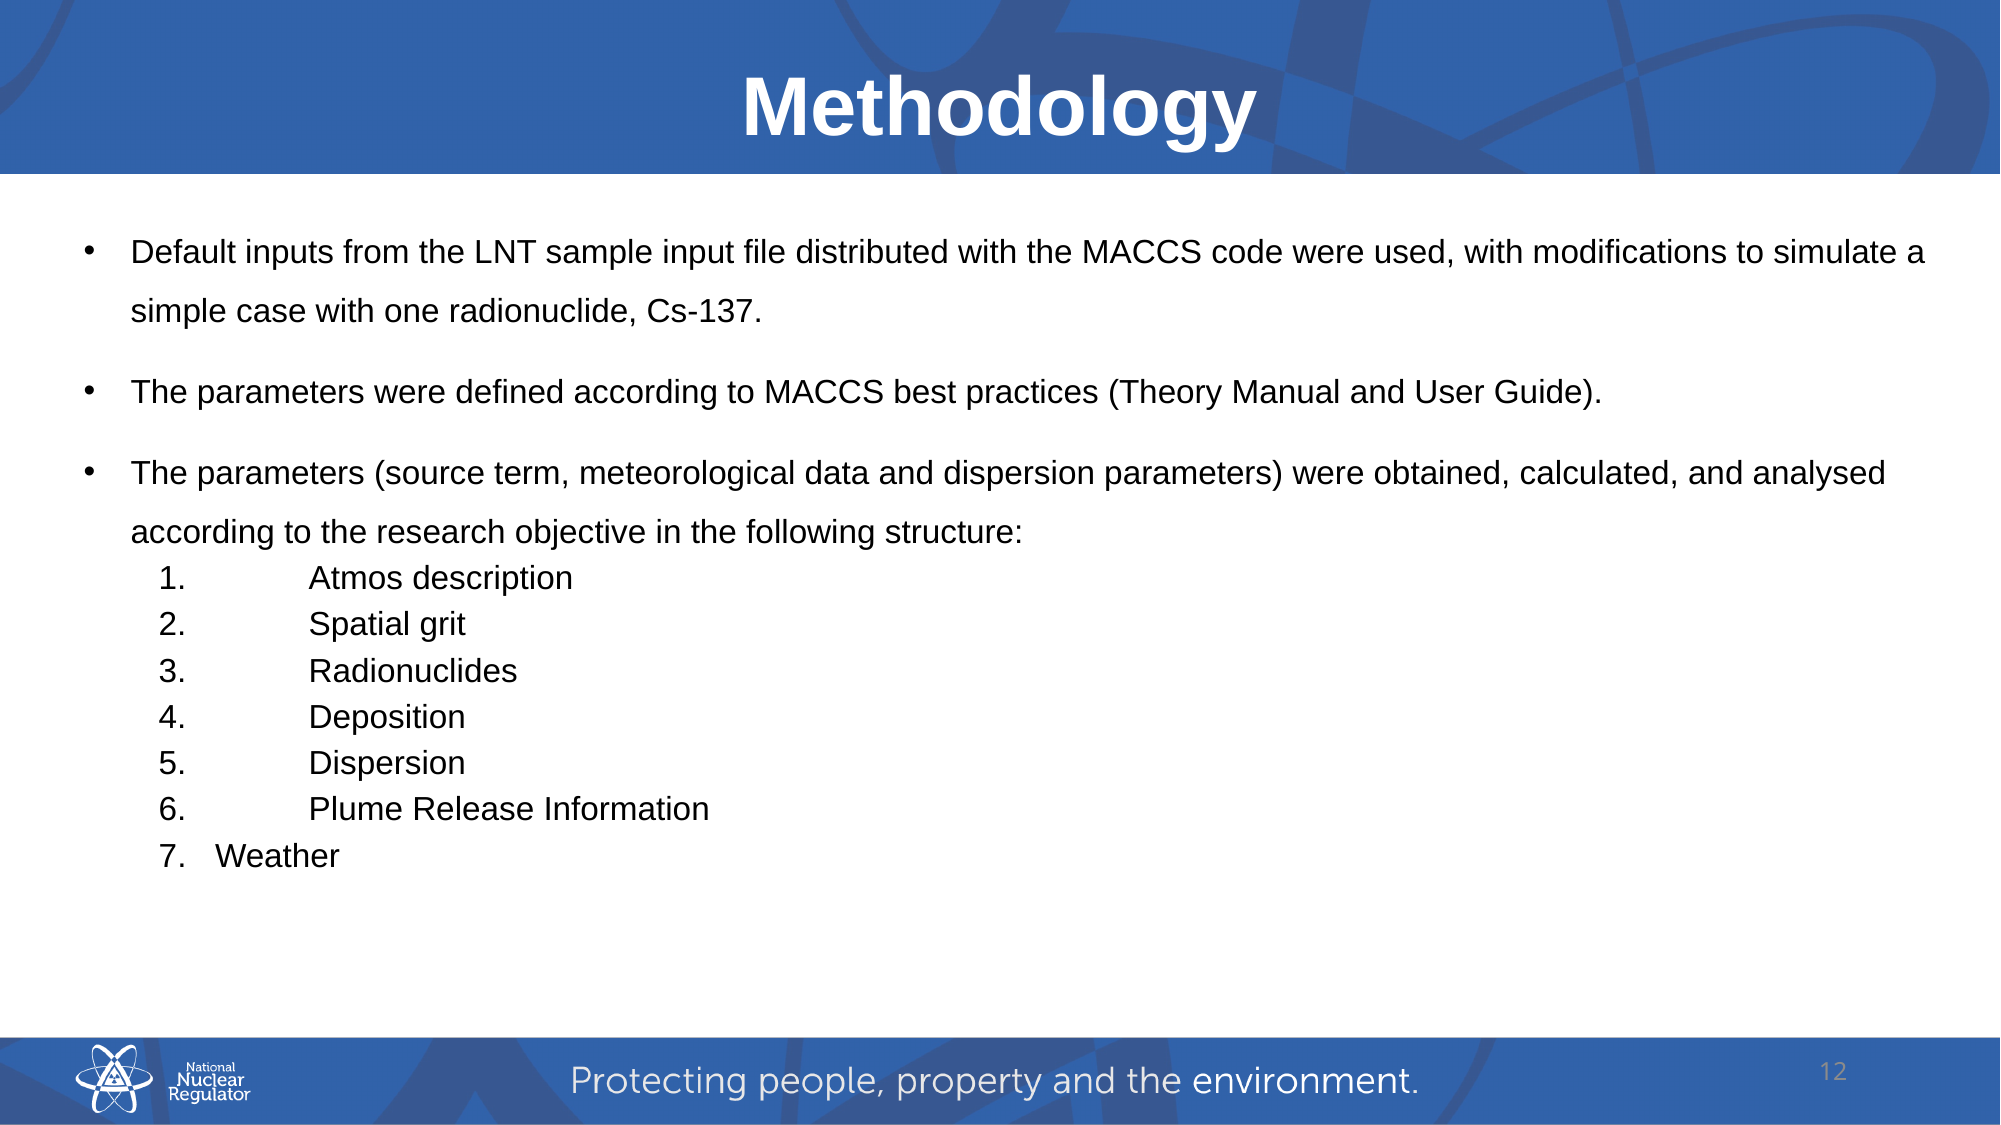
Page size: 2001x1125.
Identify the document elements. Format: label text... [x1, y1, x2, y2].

title Methodology [137, 0, 1863, 218]
picture [0, 0, 2000, 1125]
list Default inputs from the LNT sample input file distributed with the MACCS code were used, with modifications to simulate a simple case with one radionuclide, Cs-137. The parameters were defined according to MACCS best practices (Theory Manual and User Guide). The parameters (source term, meteorological data and dispersion parameters) were obtained, calculated, and analysed according to the research objective in the following structure: 1. Atmos description 2. Spatial grit 3. Radionuclides 4. Deposition 5. Dispersion 6. Plume Release Information Weather [68, 202, 1975, 1043]
slide_number 12 [1412, 1042, 1863, 1103]
